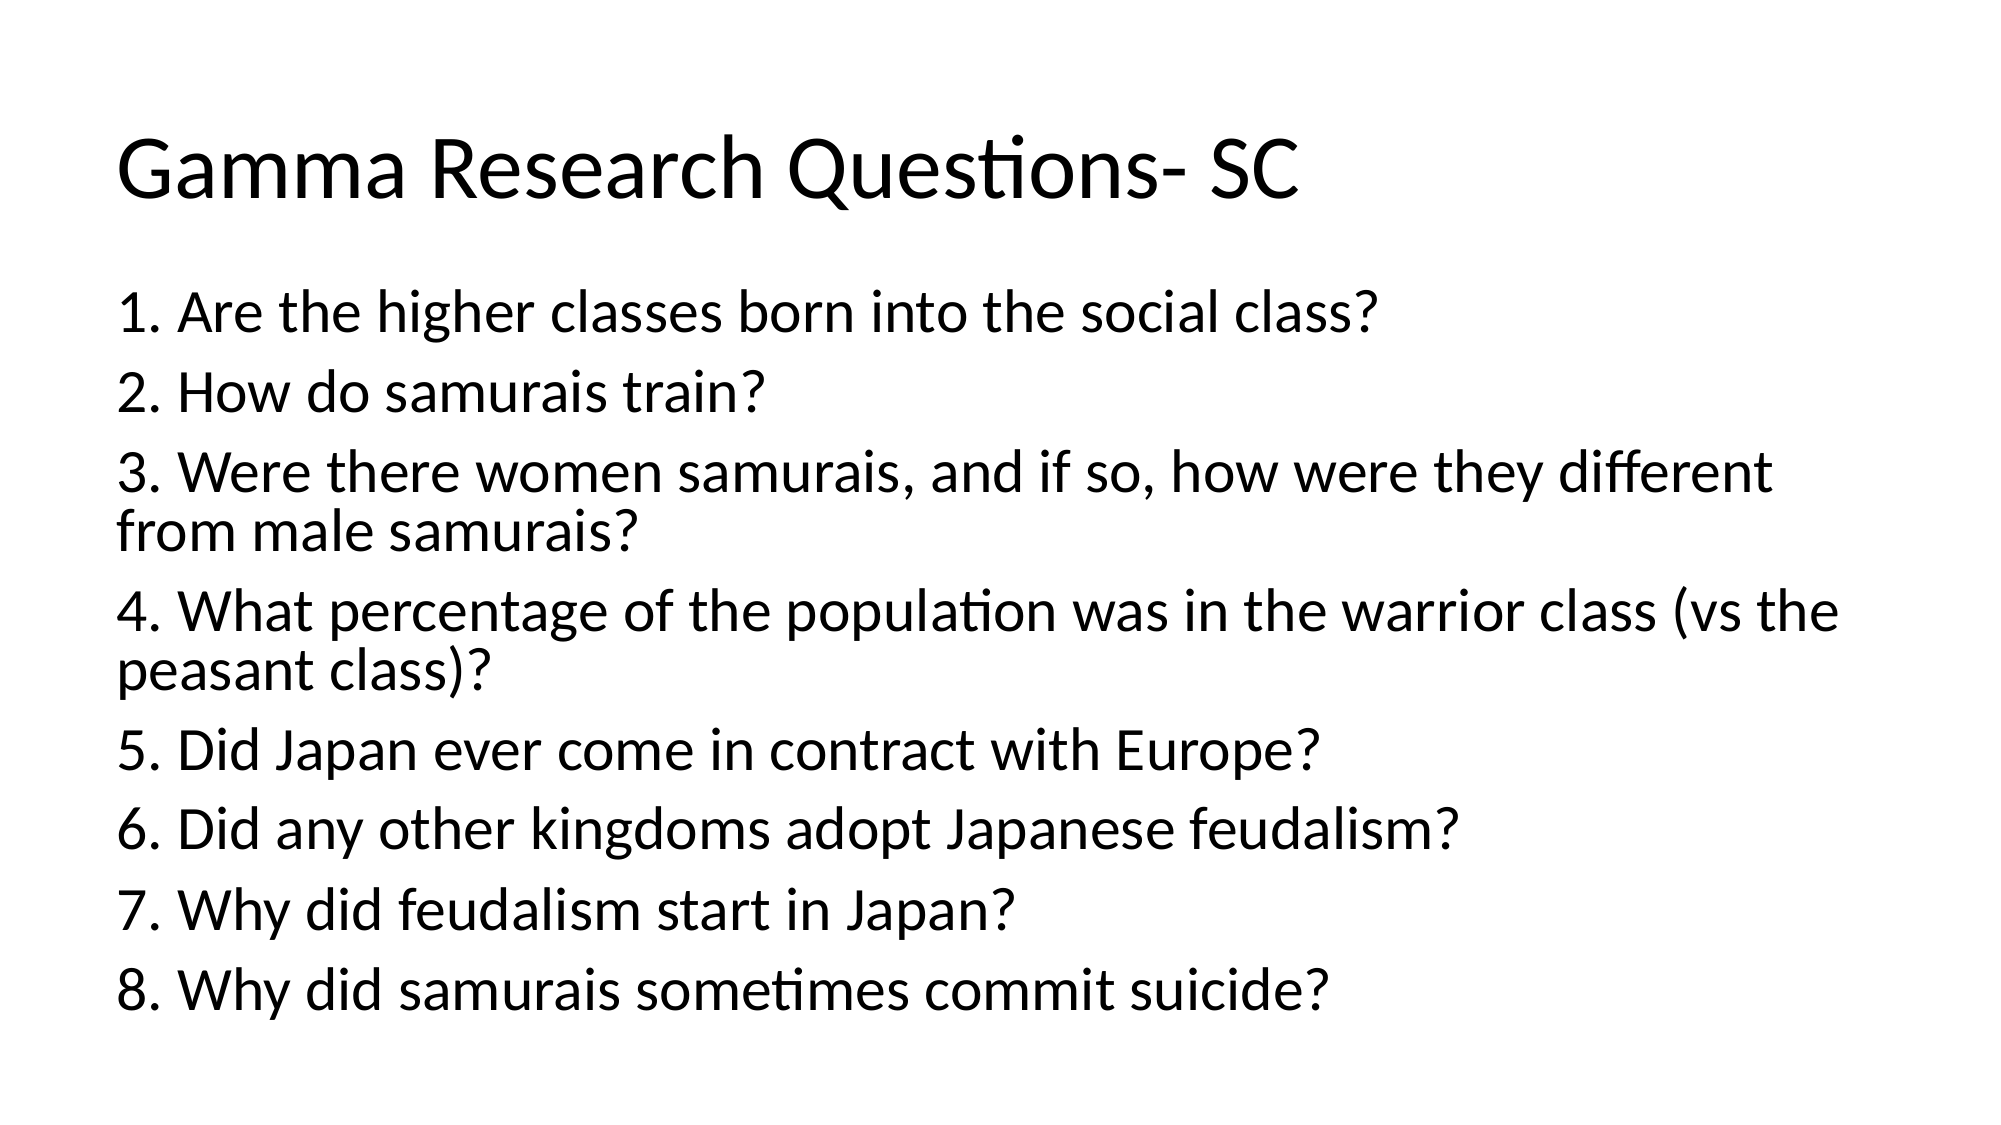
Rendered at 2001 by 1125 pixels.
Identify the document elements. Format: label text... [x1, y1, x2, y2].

list 1. Are the higher classes born into the social class? 2. How do samurais train? 3. Were there women samurais, and if so, how were they different from male samurais? 4. What percentage of the population was in the warrior class (vs the peasant class)? 5. Did Japan ever come in contract with Europe? 6. Did any other kingdoms adopt Japanese feudalism? 7. Why did feudalism start in Japan? 8. Why did samurais sometimes commit suicide? [101, 277, 1912, 1053]
title Gamma Research Questions- SC [101, 59, 1827, 277]
